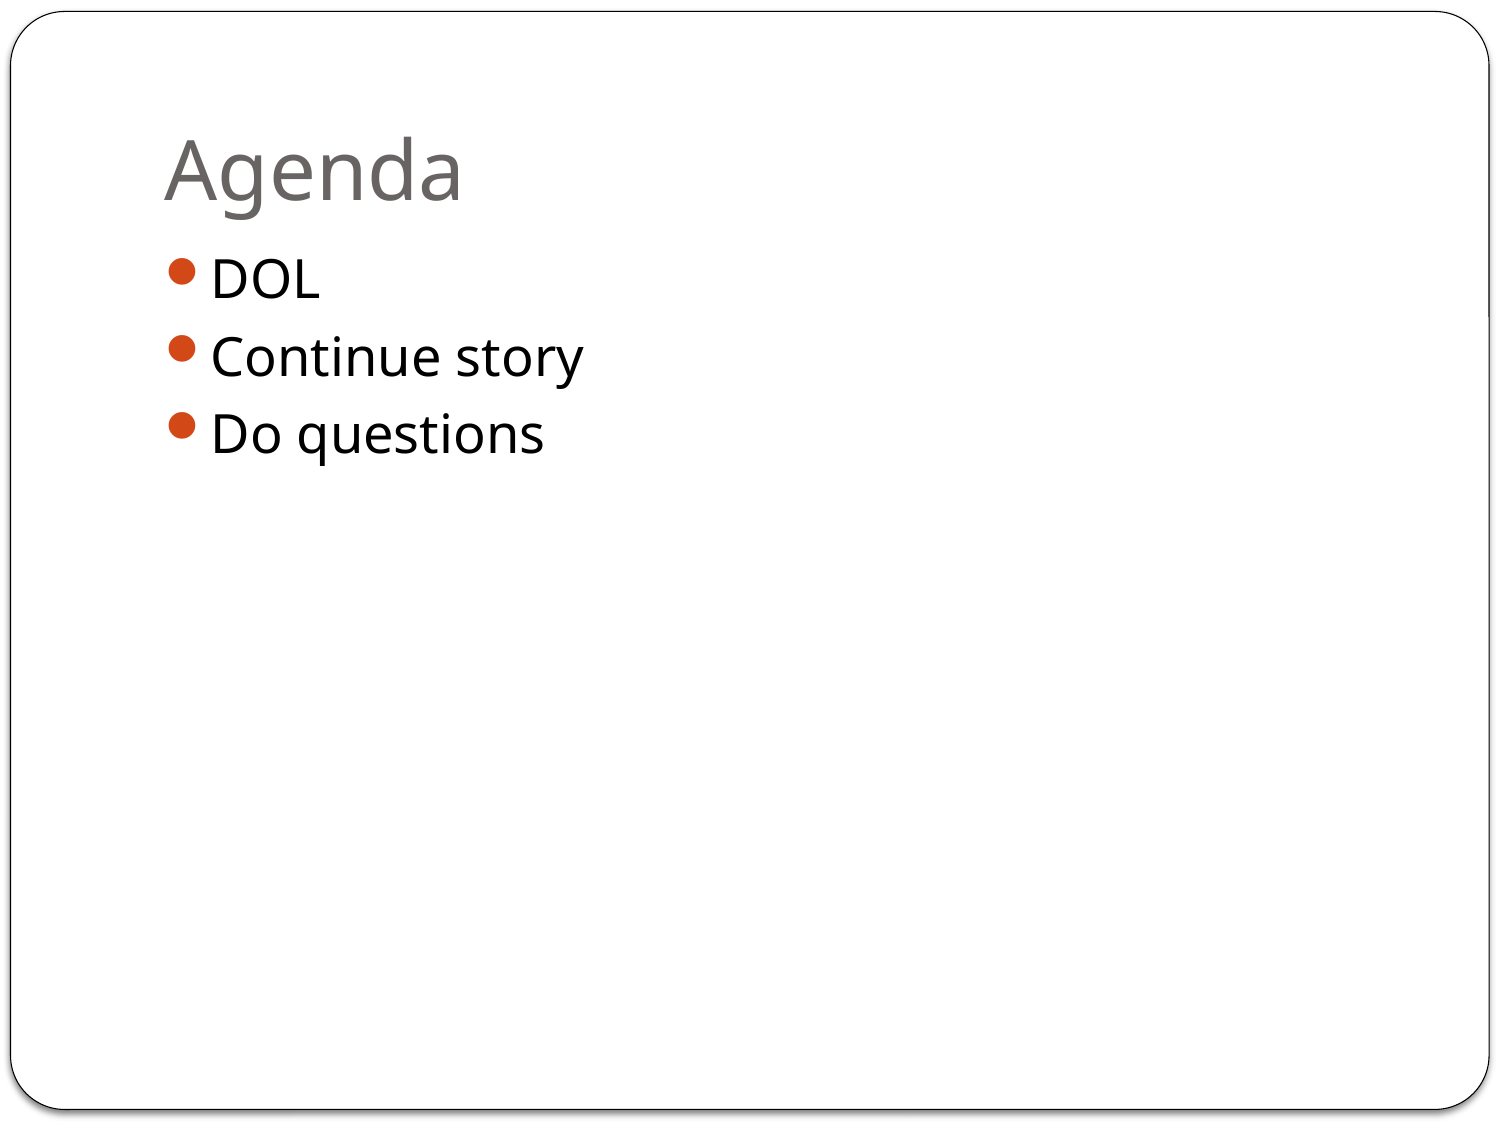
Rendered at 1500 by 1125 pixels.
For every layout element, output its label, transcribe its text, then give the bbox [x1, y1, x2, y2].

list DOL Continue story Do questions [150, 237, 1425, 988]
title Agenda [150, 45, 1425, 233]
